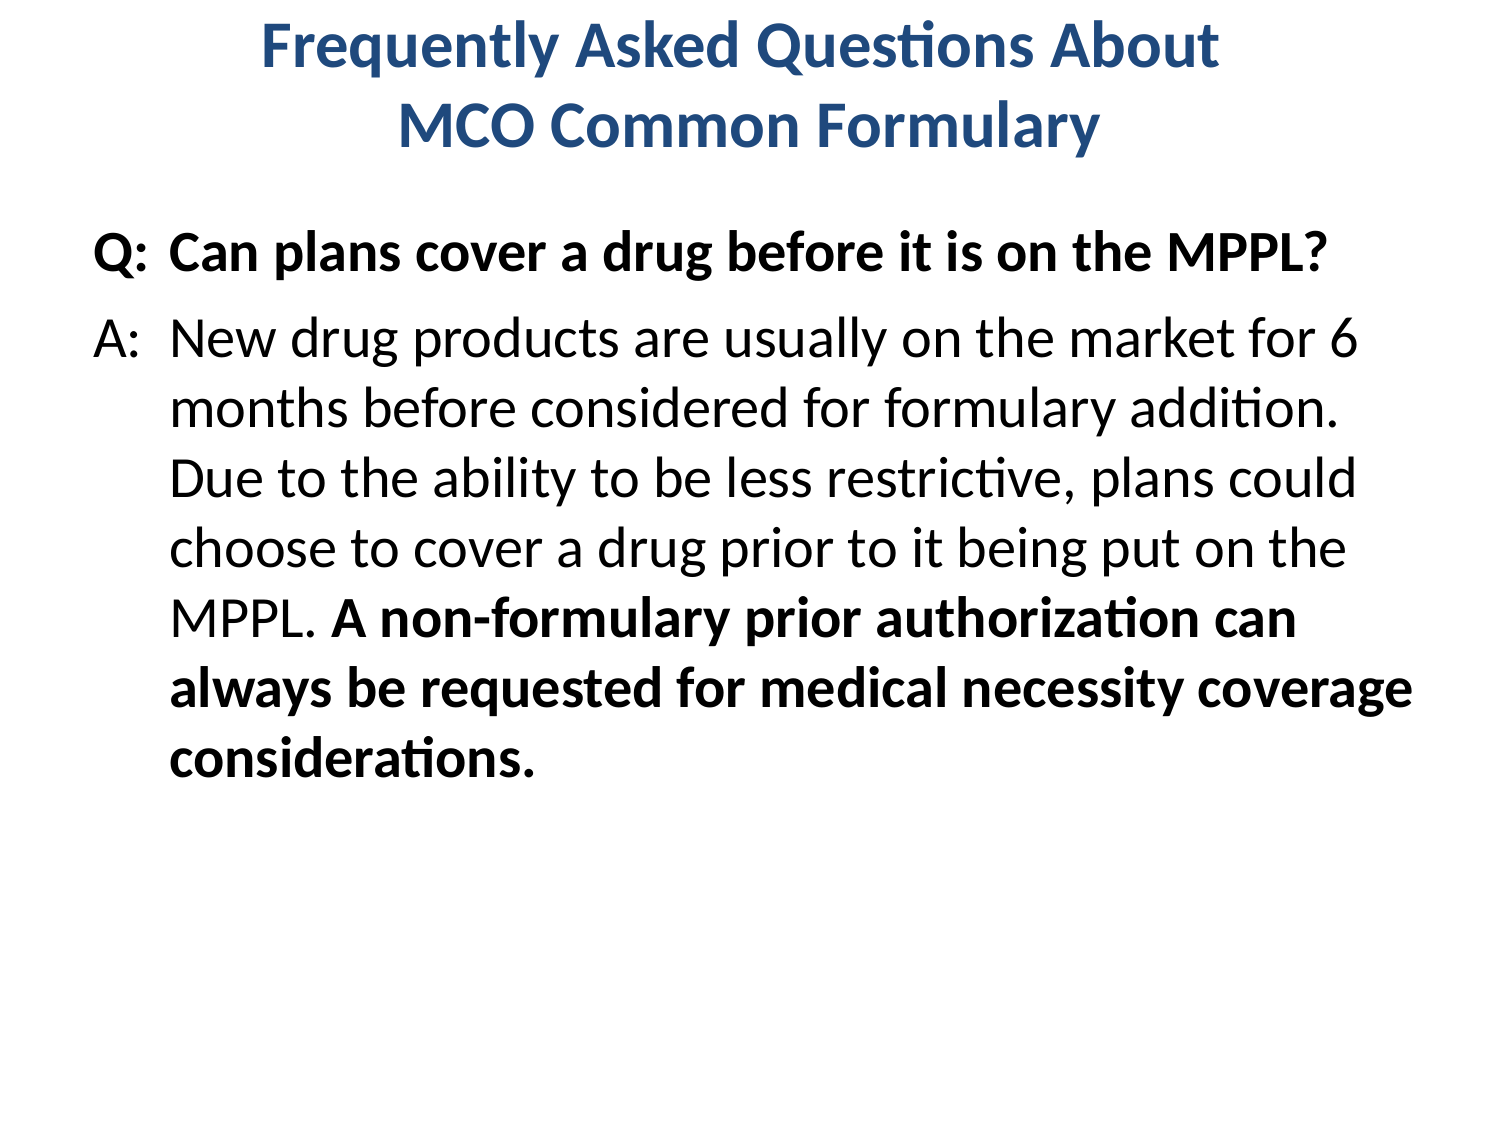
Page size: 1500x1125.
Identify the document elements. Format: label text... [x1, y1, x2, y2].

title Frequently Asked Questions About MCO Common Formulary [49, 37, 1450, 125]
list Q: Can plans cover a drug before it is on the MPPL? A: New drug products are usually on the market for 6 months before considered for formulary addition. Due to the ability to be less restrictive, plans could choose to cover a drug prior to it being put on the MPPL. A non-formulary prior authorization can always be requested for medical necessity coverage considerations. [78, 205, 1450, 1043]
